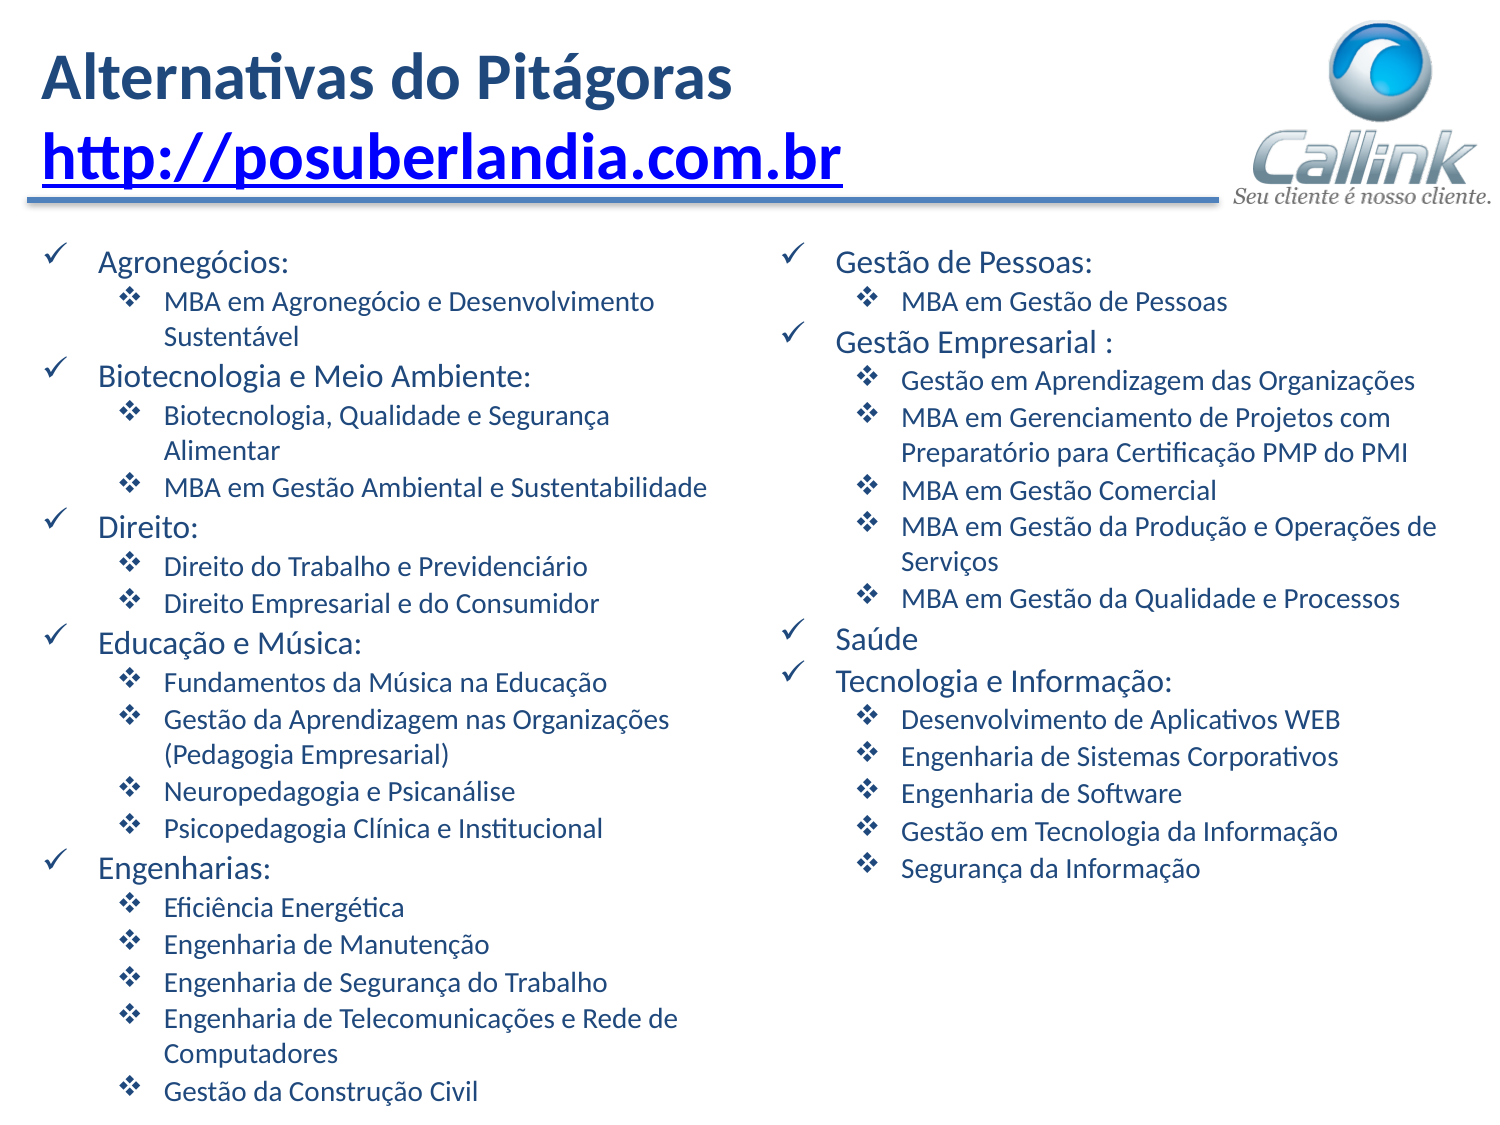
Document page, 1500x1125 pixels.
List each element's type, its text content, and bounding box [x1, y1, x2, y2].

list Agronegócios: MBA em Agronegócio e Desenvolvimento Sustentável Biotecnologia e Meio Ambiente: Biotecnologia, Qualidade e Segurança Alimentar MBA em Gestão Ambiental e Sustentabilidade Direito: Direito do Trabalho e Previdenciário Direito Empresarial e do Consumidor Educação e Música: Fundamentos da Música na Educação Gestão da Aprendizagem nas Organizações (Pedagogia Empresarial) Neuropedagogia e Psicanálise Psicopedagogia Clínica e Institucional Engenharias: Eficiência Energética Engenharia de Manutenção Engenharia de Segurança do Trabalho Engenharia de Telecomunicações e Rede de Computadores Gestão da Construção Civil [27, 233, 736, 1103]
title Alternativas do Pitágoras http://posuberlandia.com.br [27, 26, 1219, 200]
picture [1228, 19, 1497, 207]
list Gestão de Pessoas: MBA em Gestão de Pessoas Gestão Empresarial : Gestão em Aprendizagem das Organizações MBA em Gerenciamento de Projetos com Preparatório para Certificação PMP do PMI MBA em Gestão Comercial MBA em Gestão da Produção e Operações de Serviços MBA em Gestão da Qualidade e Processos Saúde Tecnologia e Informação: Desenvolvimento de Aplicativos WEB Engenharia de Sistemas Corporativos Engenharia de Software Gestão em Tecnologia da Informação Segurança da Informação [764, 233, 1473, 1103]
